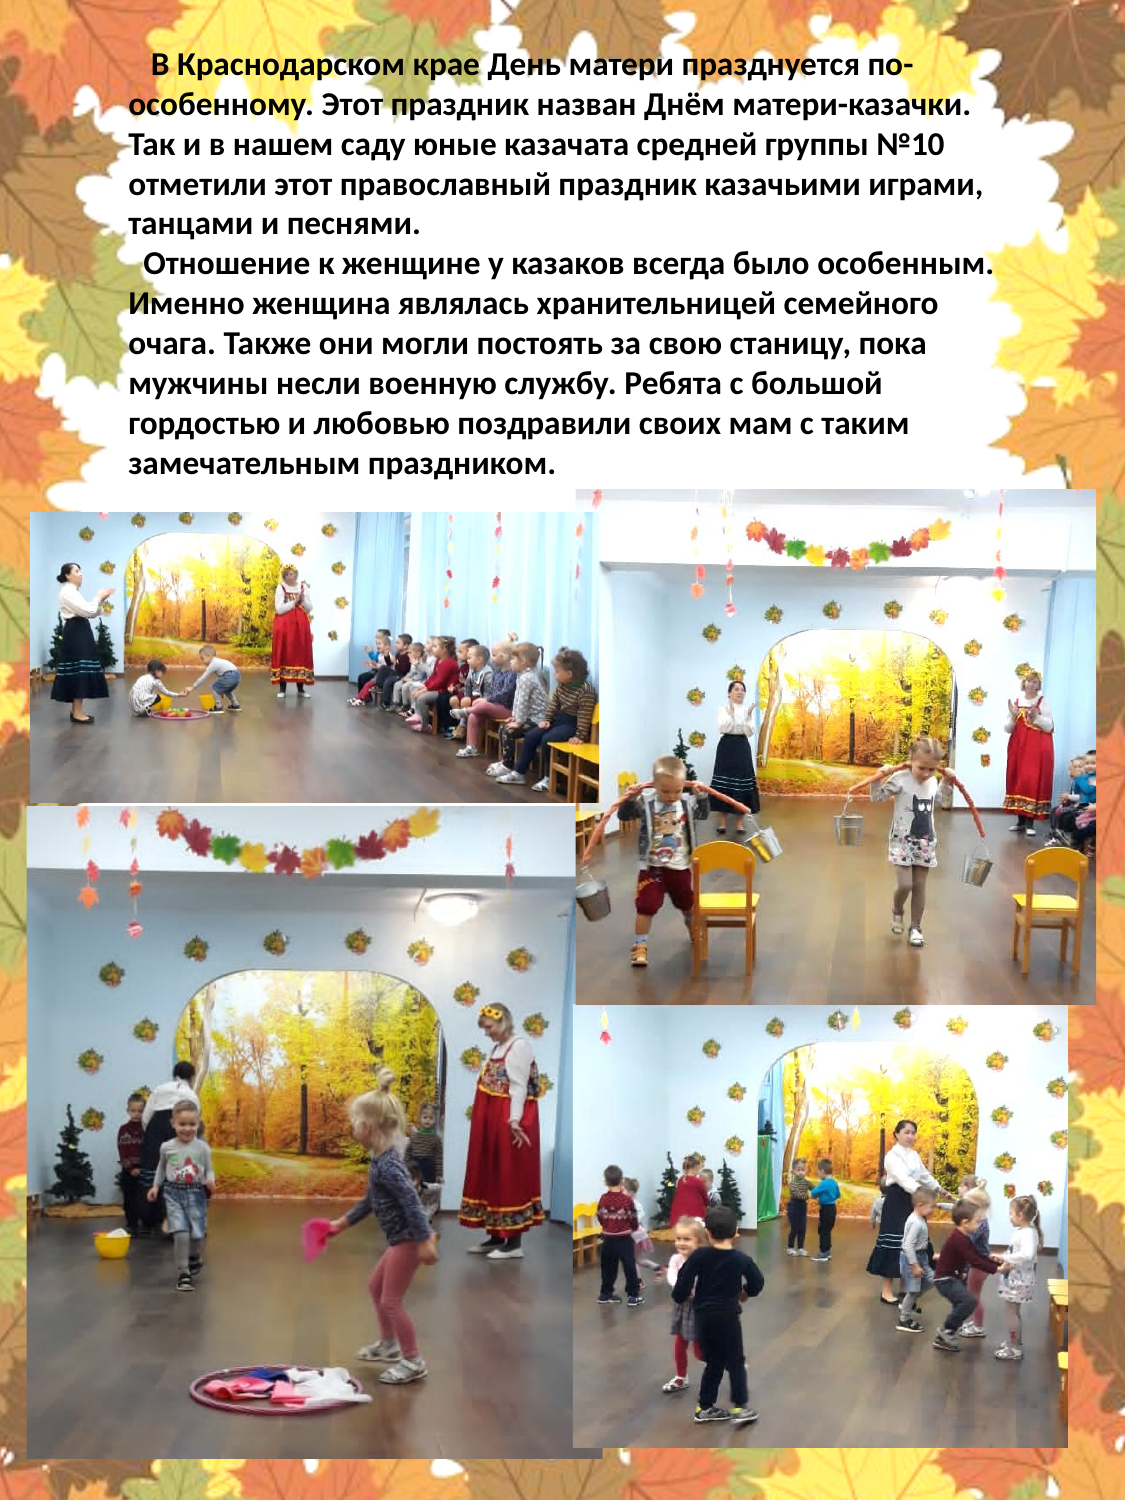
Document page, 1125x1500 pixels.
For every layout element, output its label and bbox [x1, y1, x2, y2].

picture [0, 0, 1125, 1500]
text_box [26, 34, 1097, 1459]
